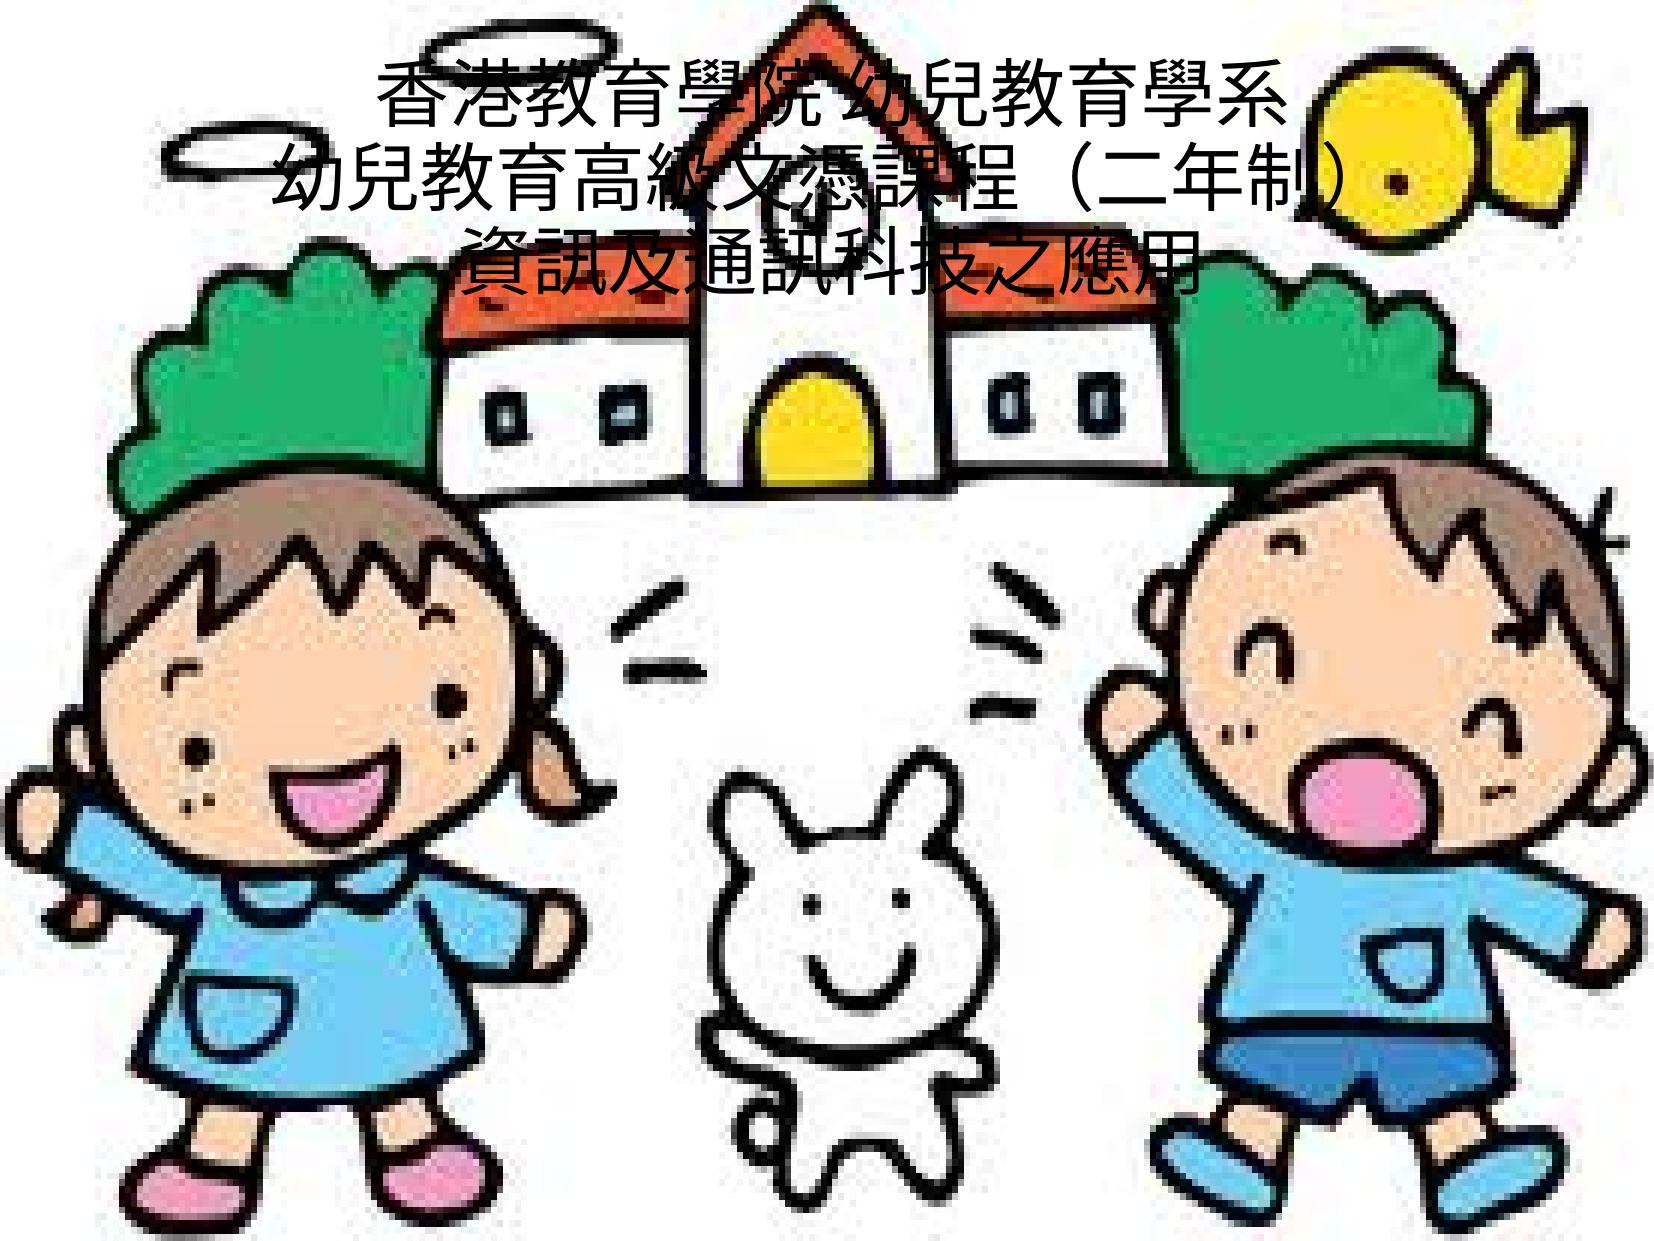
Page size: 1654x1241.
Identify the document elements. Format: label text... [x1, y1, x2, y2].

title 香港教育學院 幼兒教育學系 幼兒教育高級文憑課程（二年制） 資訊及通訊科技之應用 [88, 29, 1577, 327]
picture [0, 0, 1654, 1241]
